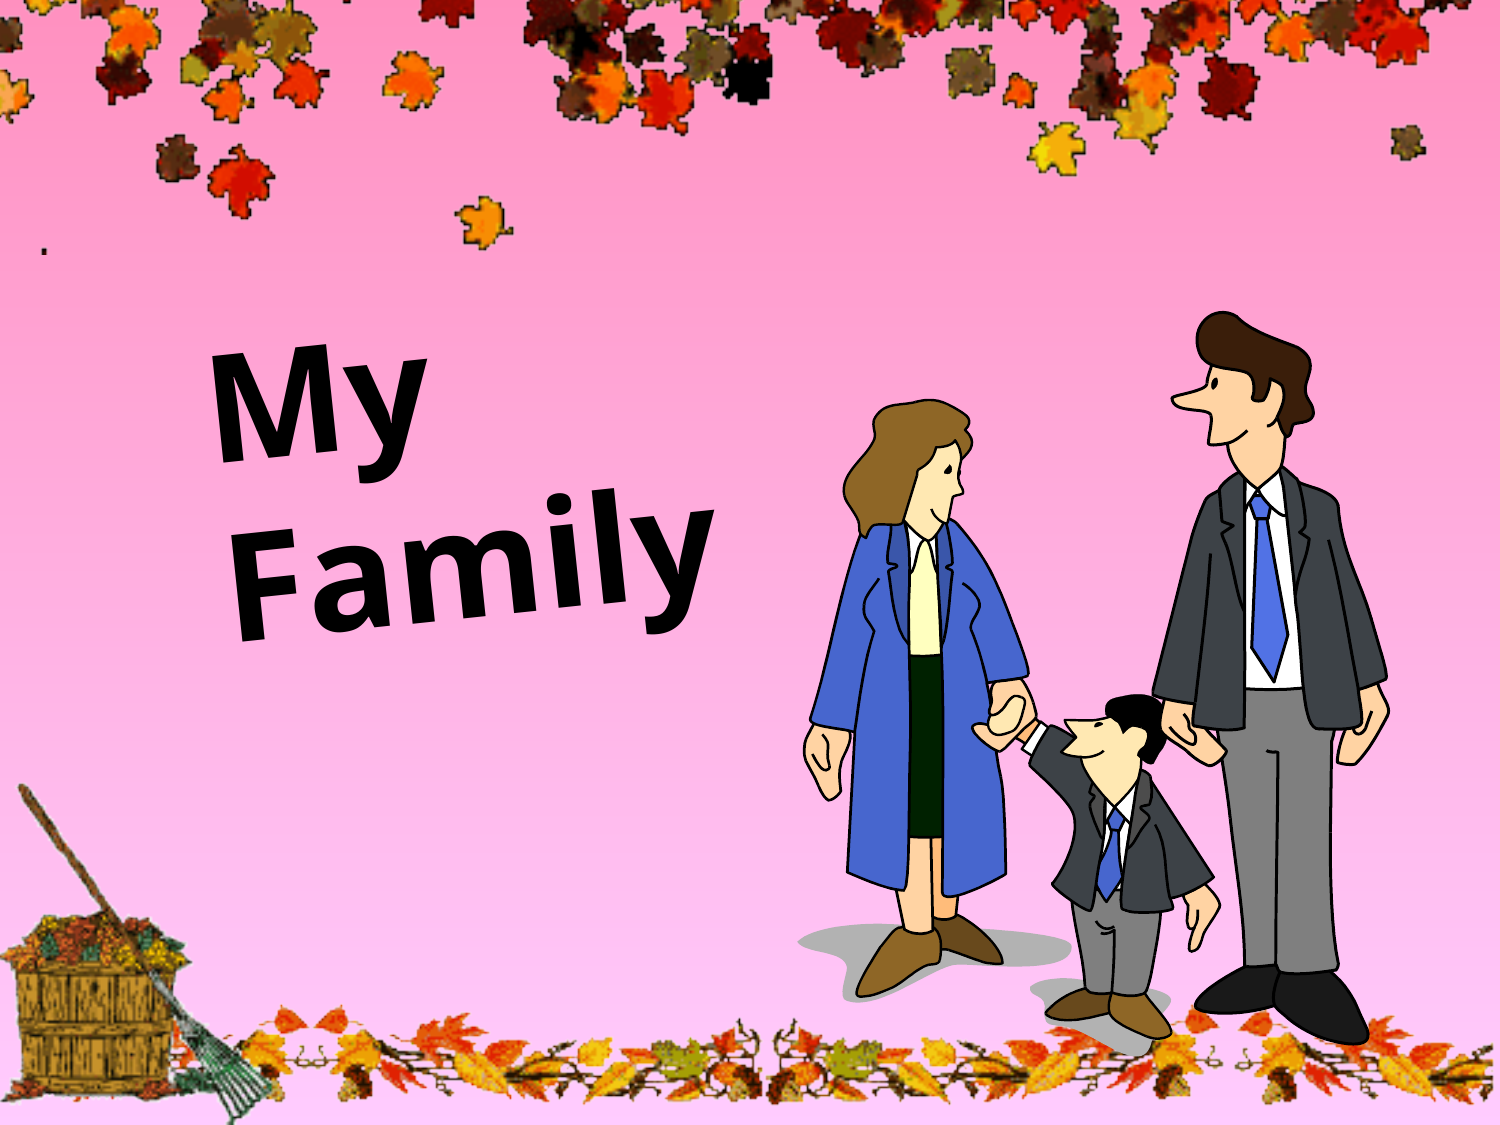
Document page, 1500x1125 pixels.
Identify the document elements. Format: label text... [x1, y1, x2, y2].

picture [0, 0, 1500, 255]
text_box My Family [179, 241, 838, 1040]
picture [0, 302, 1500, 1125]
